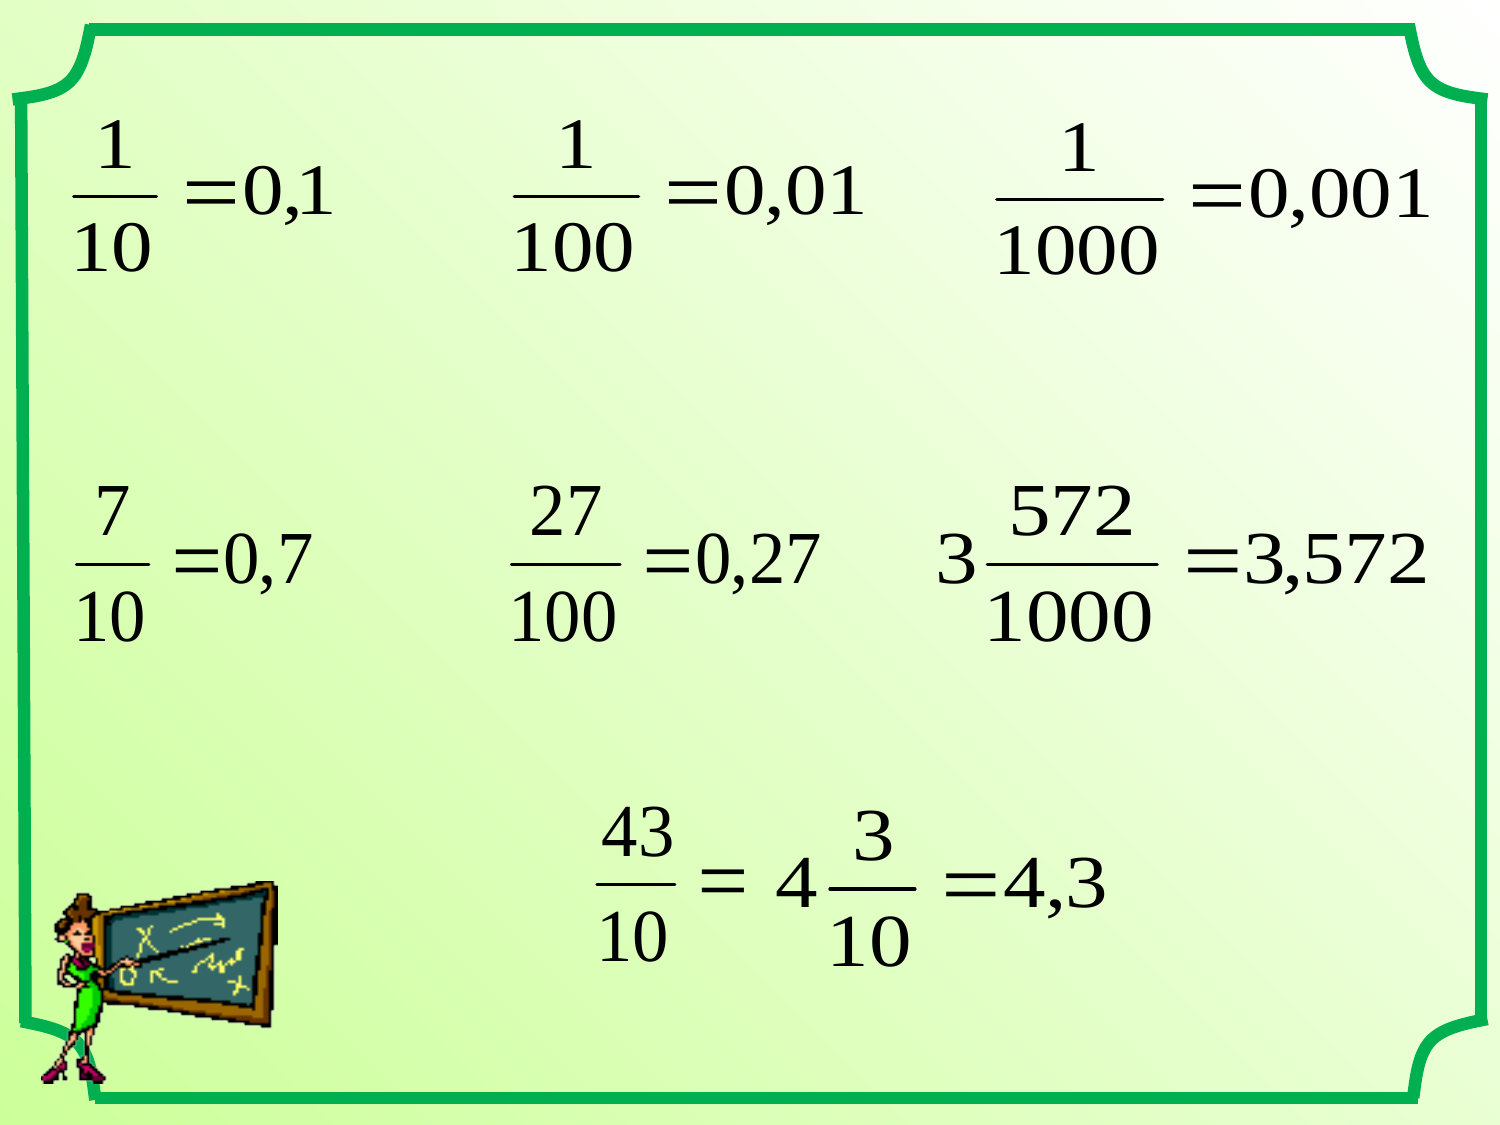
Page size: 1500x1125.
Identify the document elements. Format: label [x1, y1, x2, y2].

text_box [59, 99, 344, 288]
text_box [982, 102, 1441, 291]
text_box [63, 464, 326, 659]
text_box [498, 464, 833, 659]
text_box [762, 789, 1118, 983]
text_box [584, 784, 749, 979]
text_box [500, 99, 875, 288]
text_box [12, 24, 1488, 1101]
picture [40, 881, 278, 1085]
text_box [925, 464, 1444, 659]
